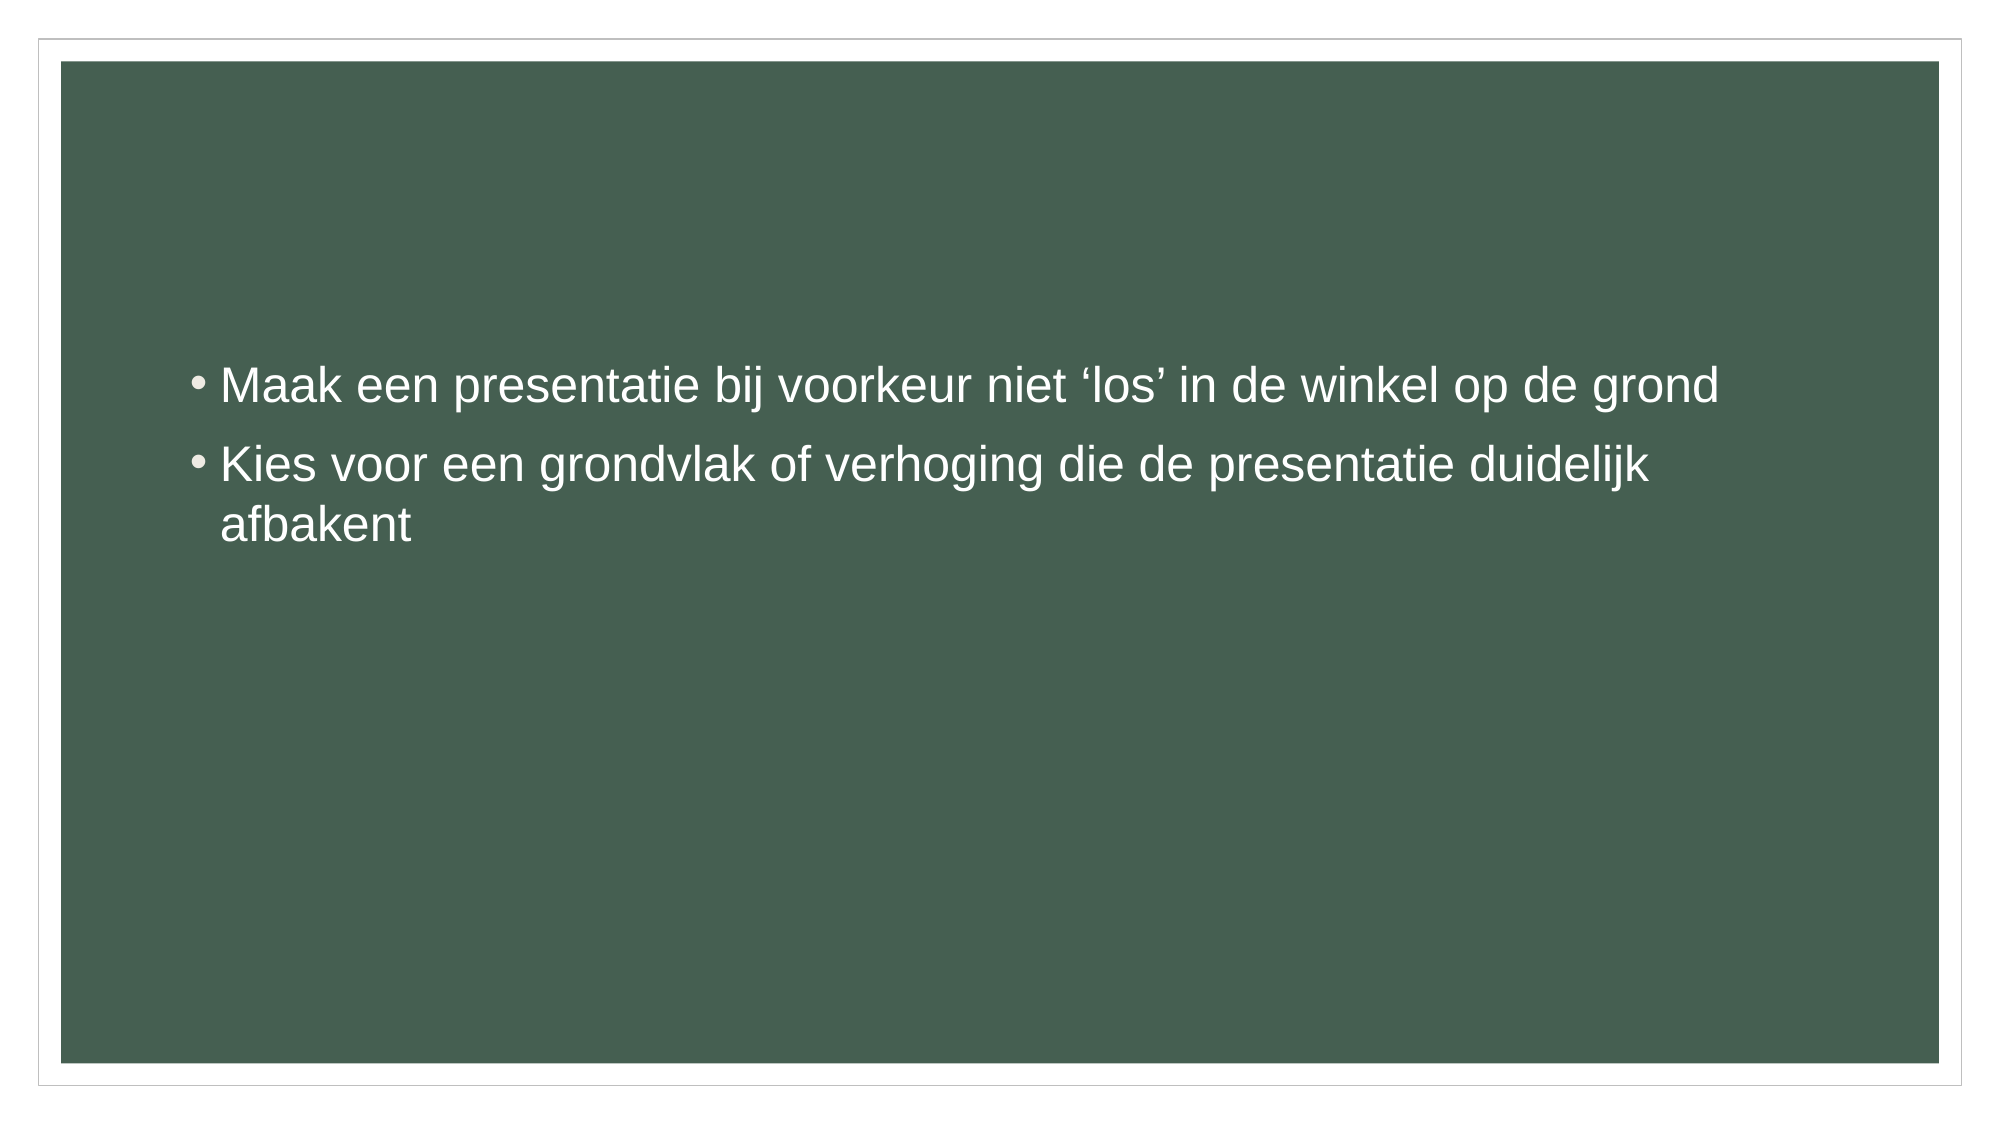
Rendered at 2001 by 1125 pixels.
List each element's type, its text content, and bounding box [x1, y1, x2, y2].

list Maak een presentatie bij voorkeur niet ‘los’ in de winkel op de grond Kies voor een grondvlak of verhoging die de presentatie duidelijk afbakent [174, 345, 1825, 990]
